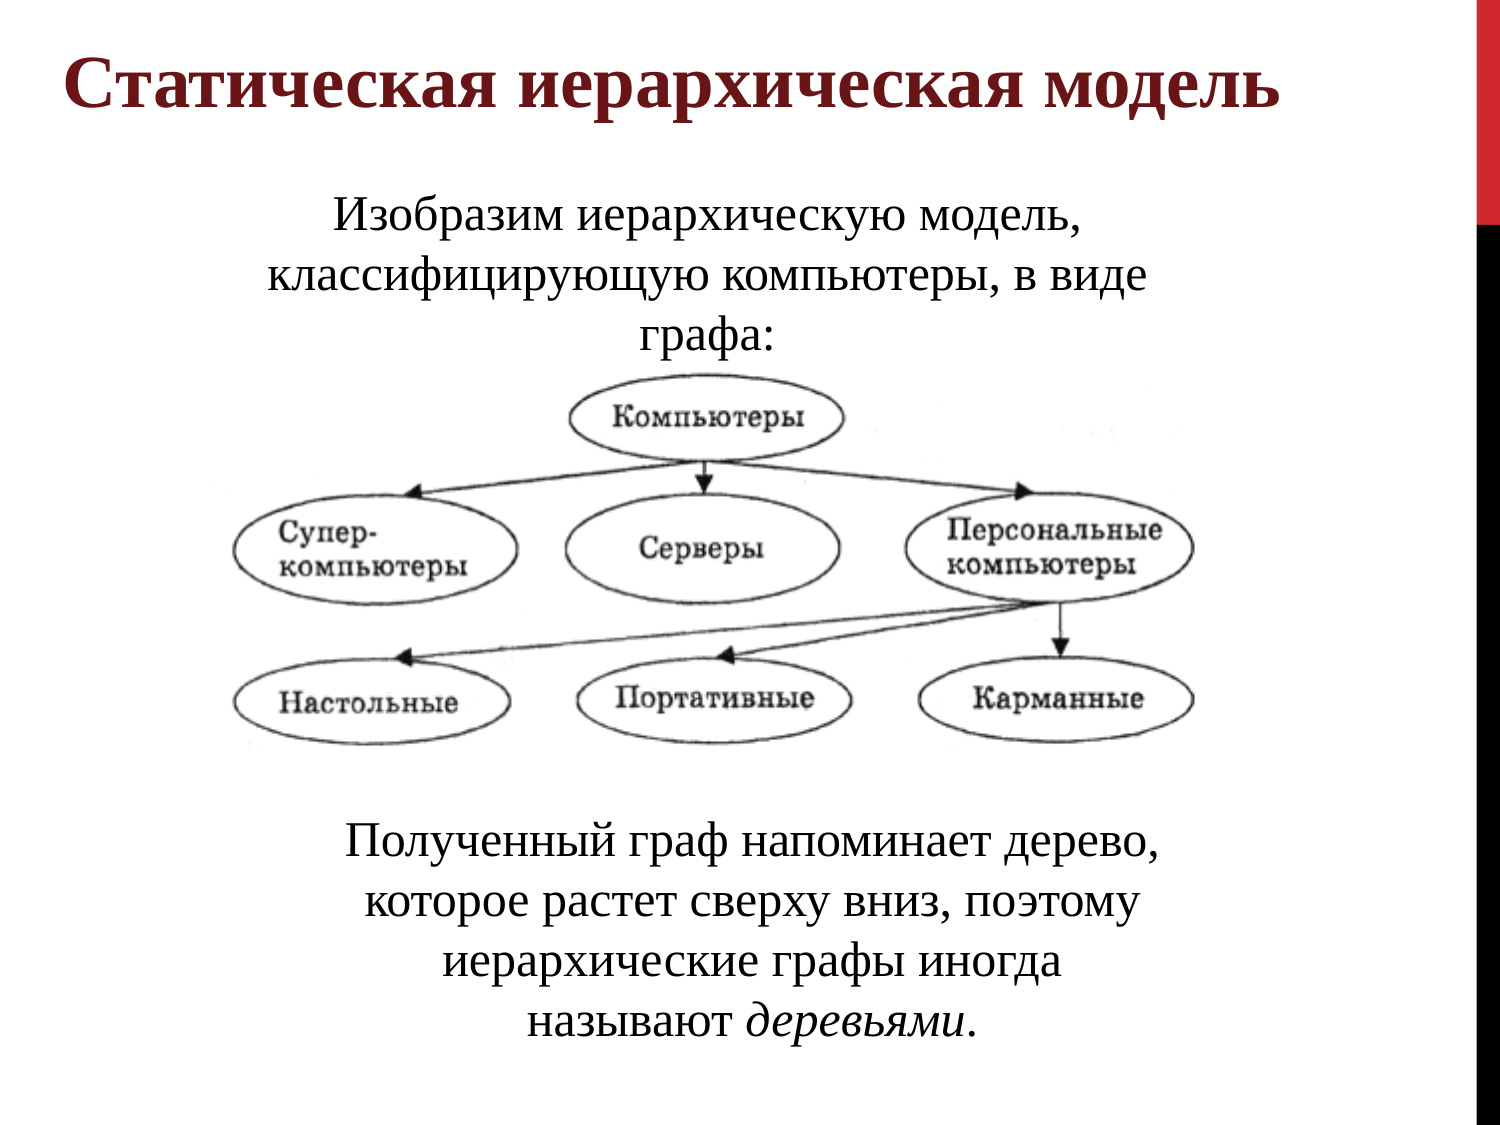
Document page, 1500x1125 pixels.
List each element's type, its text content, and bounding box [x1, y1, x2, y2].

text_box Статическая иерархическая модель [47, 25, 1298, 130]
text_box Полученный граф напоминает дерево, которое растет сверху вниз, поэтому иерархические графы иногда называют деревьями. [302, 798, 1203, 1054]
picture [201, 369, 1198, 751]
text_box Изобразим иерархическую модель, классифицирующую компьютеры, в виде графа: [218, 172, 1197, 364]
